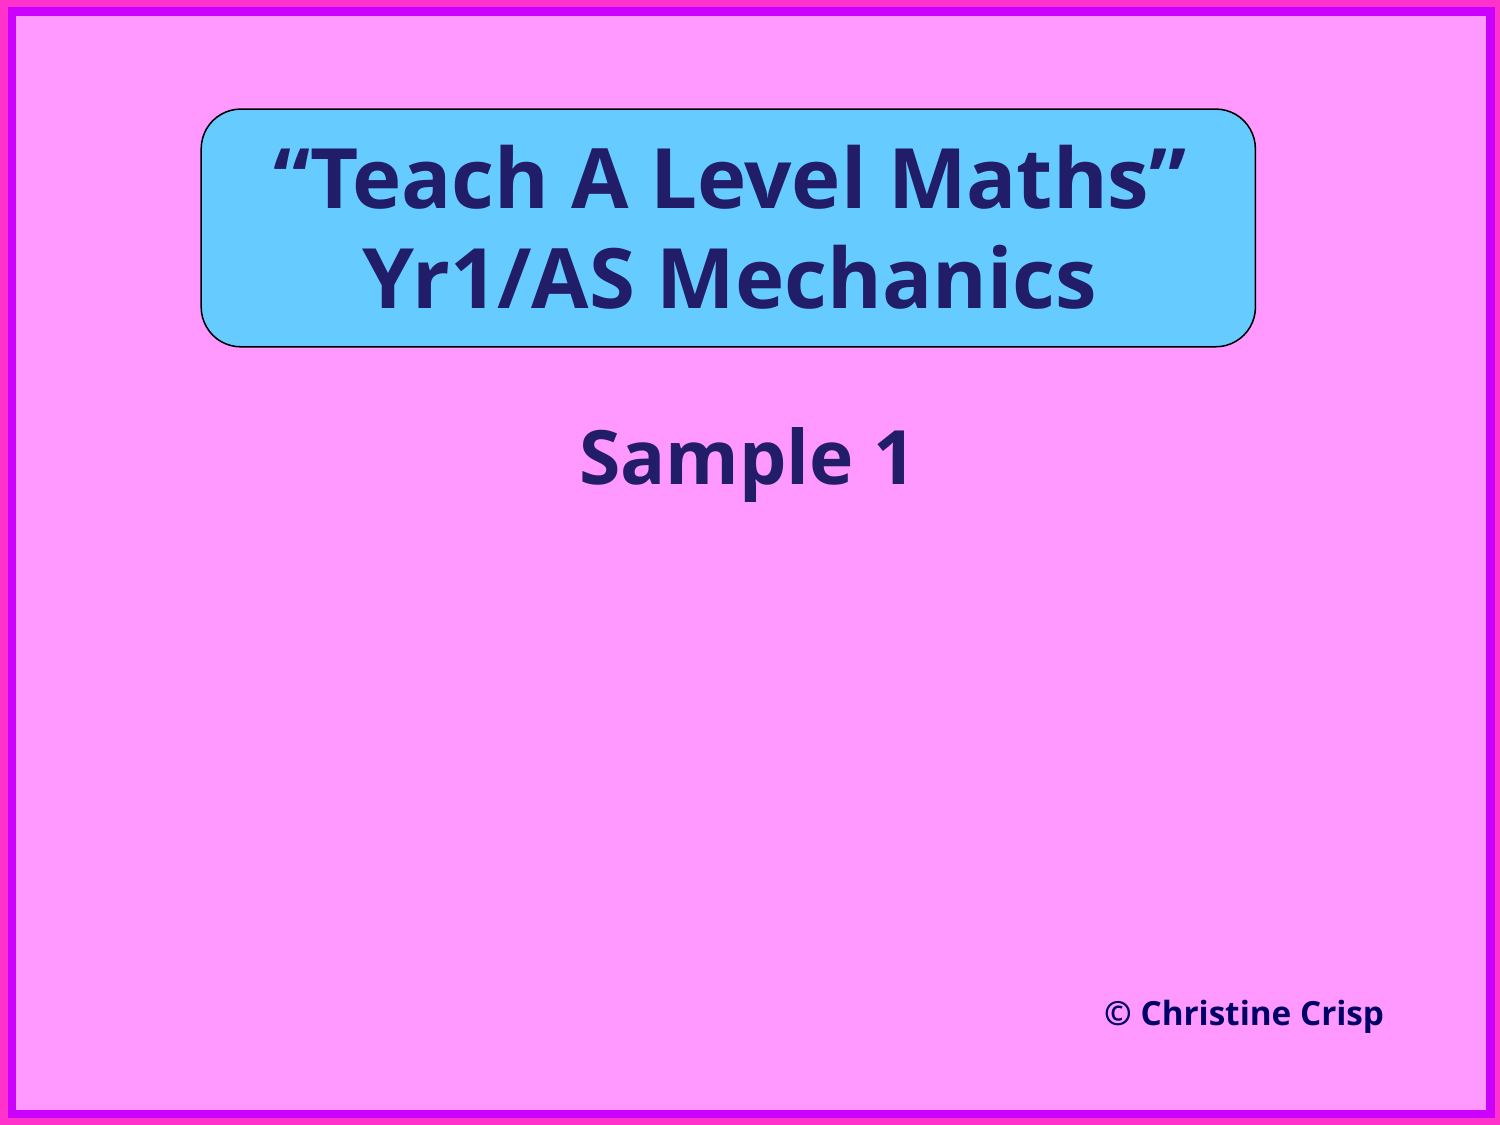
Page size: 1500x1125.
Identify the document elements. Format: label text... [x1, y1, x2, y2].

text_box © Christine Crisp [1089, 985, 1400, 1040]
text_box “Teach A Level Maths” Yr1/AS Mechanics [178, 75, 1282, 351]
text_box Sample 1 [443, 412, 1053, 563]
